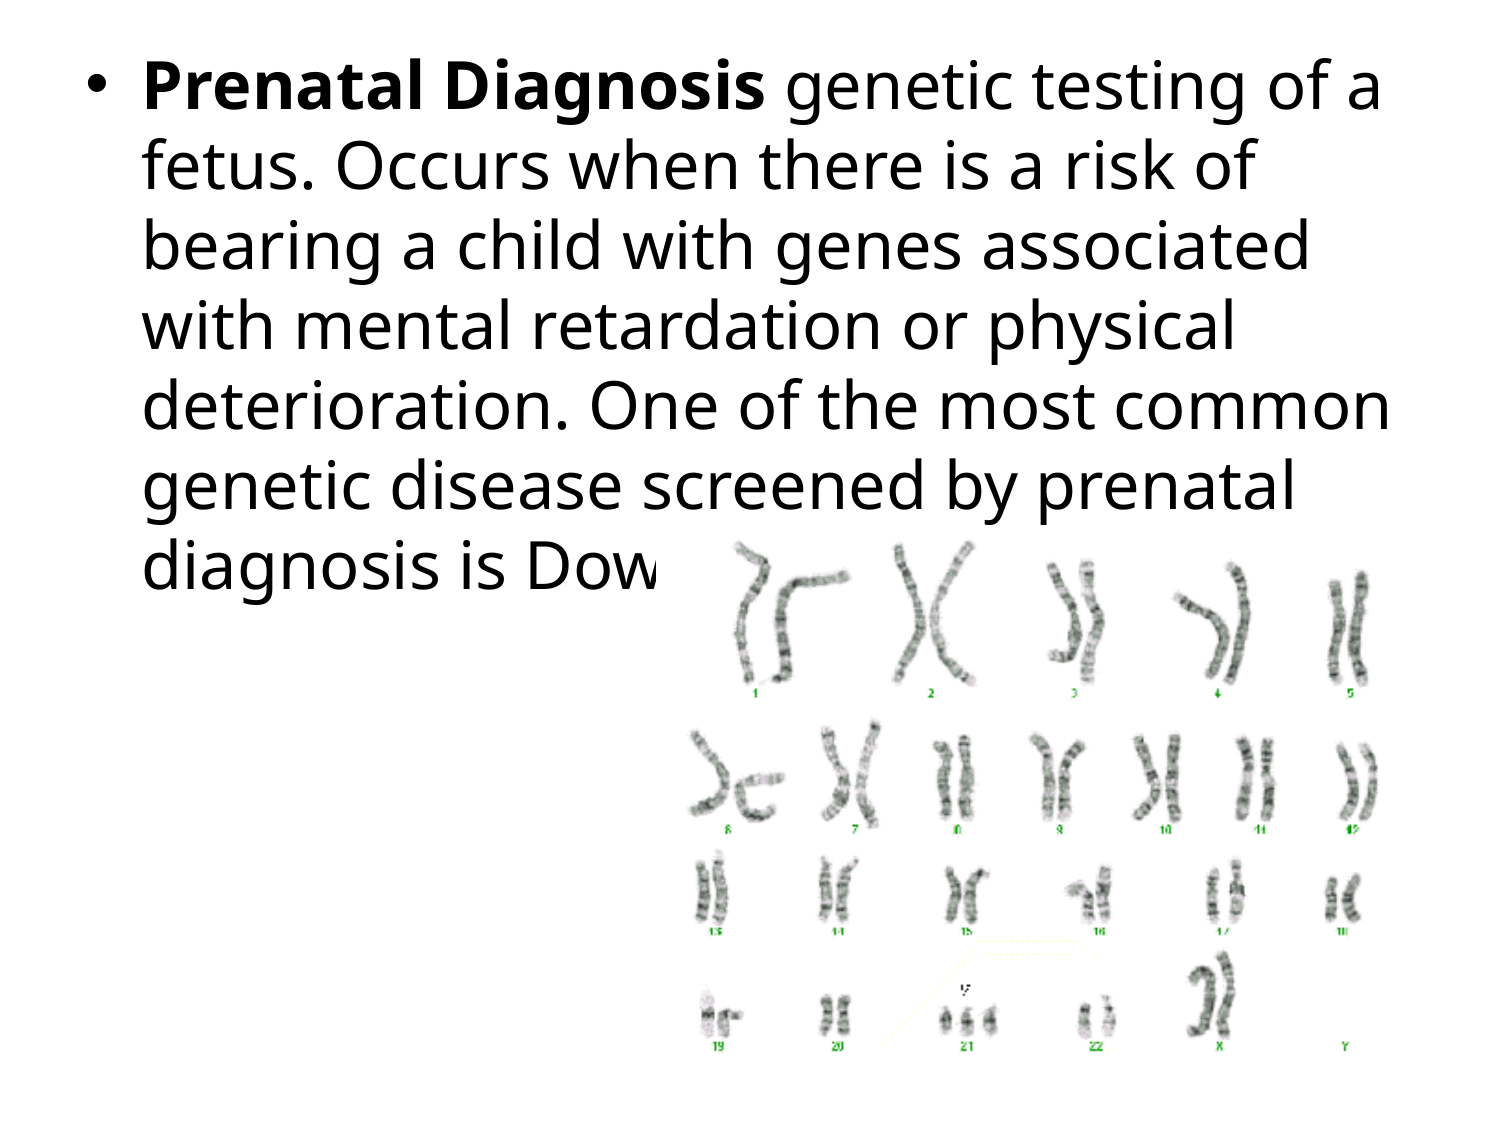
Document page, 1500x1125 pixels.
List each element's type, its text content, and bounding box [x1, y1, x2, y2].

picture [655, 527, 1407, 1091]
list Prenatal Diagnosis genetic testing of a fetus. Occurs when there is a risk of bearing a child with genes associated with mental retardation or physical deterioration. One of the most common genetic disease screened by prenatal diagnosis is Down Syndrome. [70, 35, 1421, 923]
